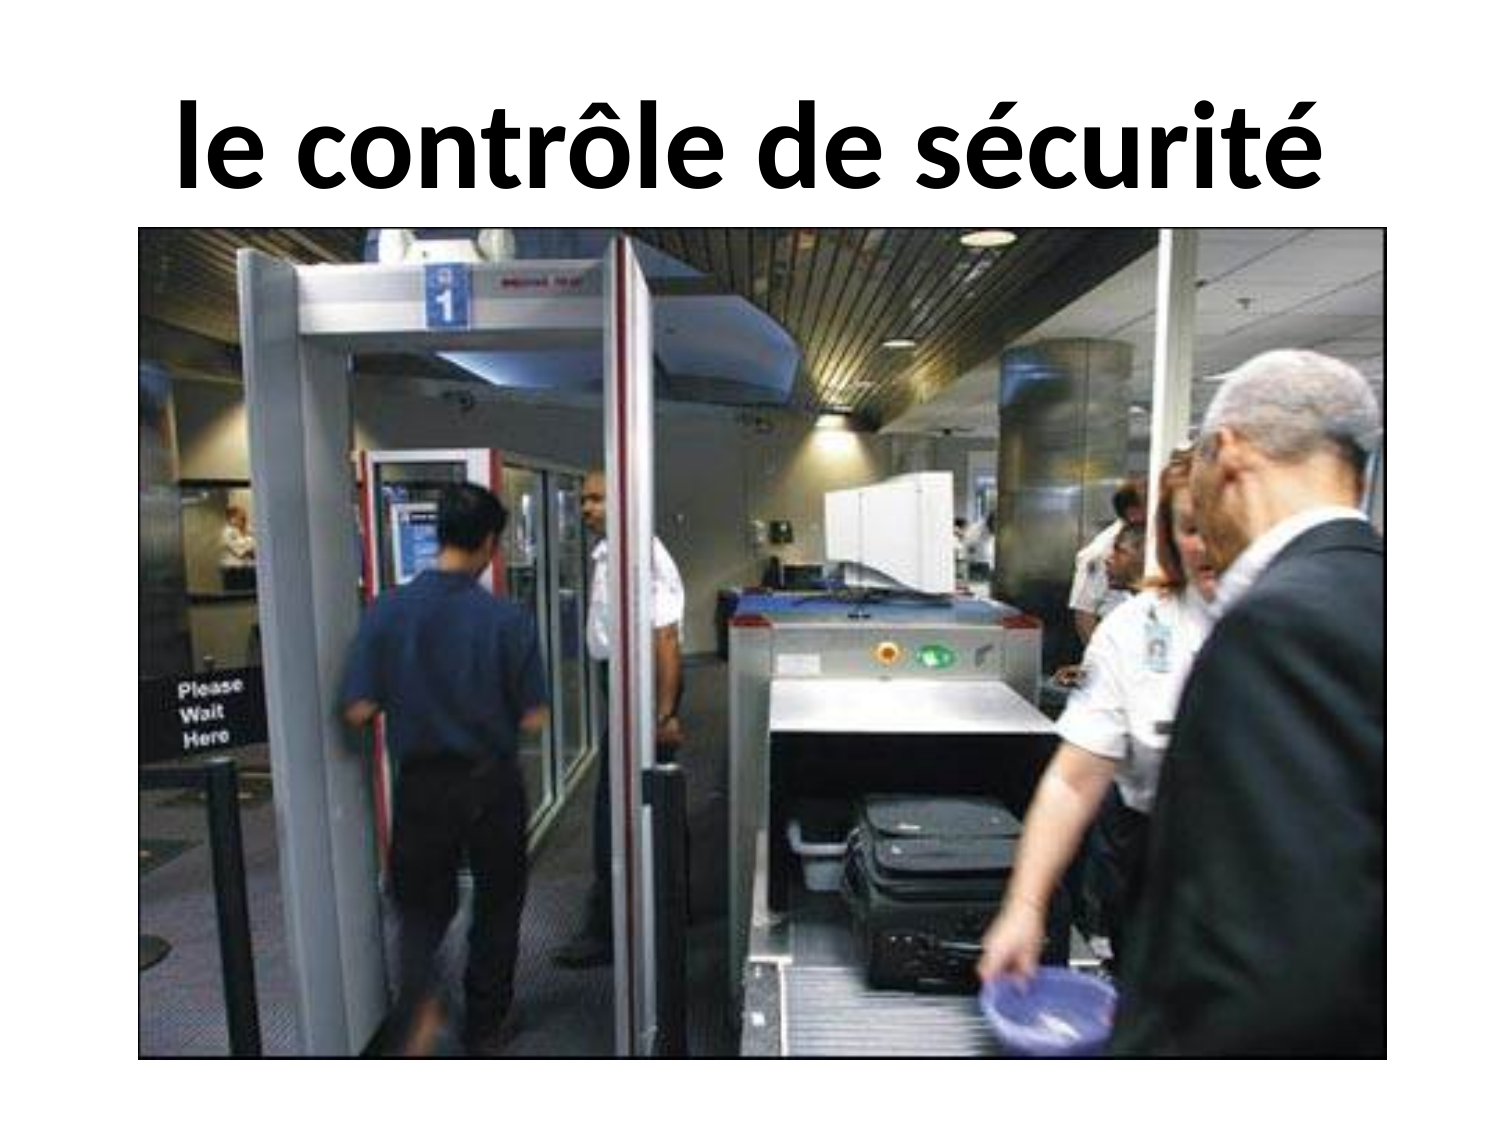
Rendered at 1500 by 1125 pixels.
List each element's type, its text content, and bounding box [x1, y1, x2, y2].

title le contrôle de sécurité [75, 45, 1425, 233]
picture [138, 226, 1387, 1060]
